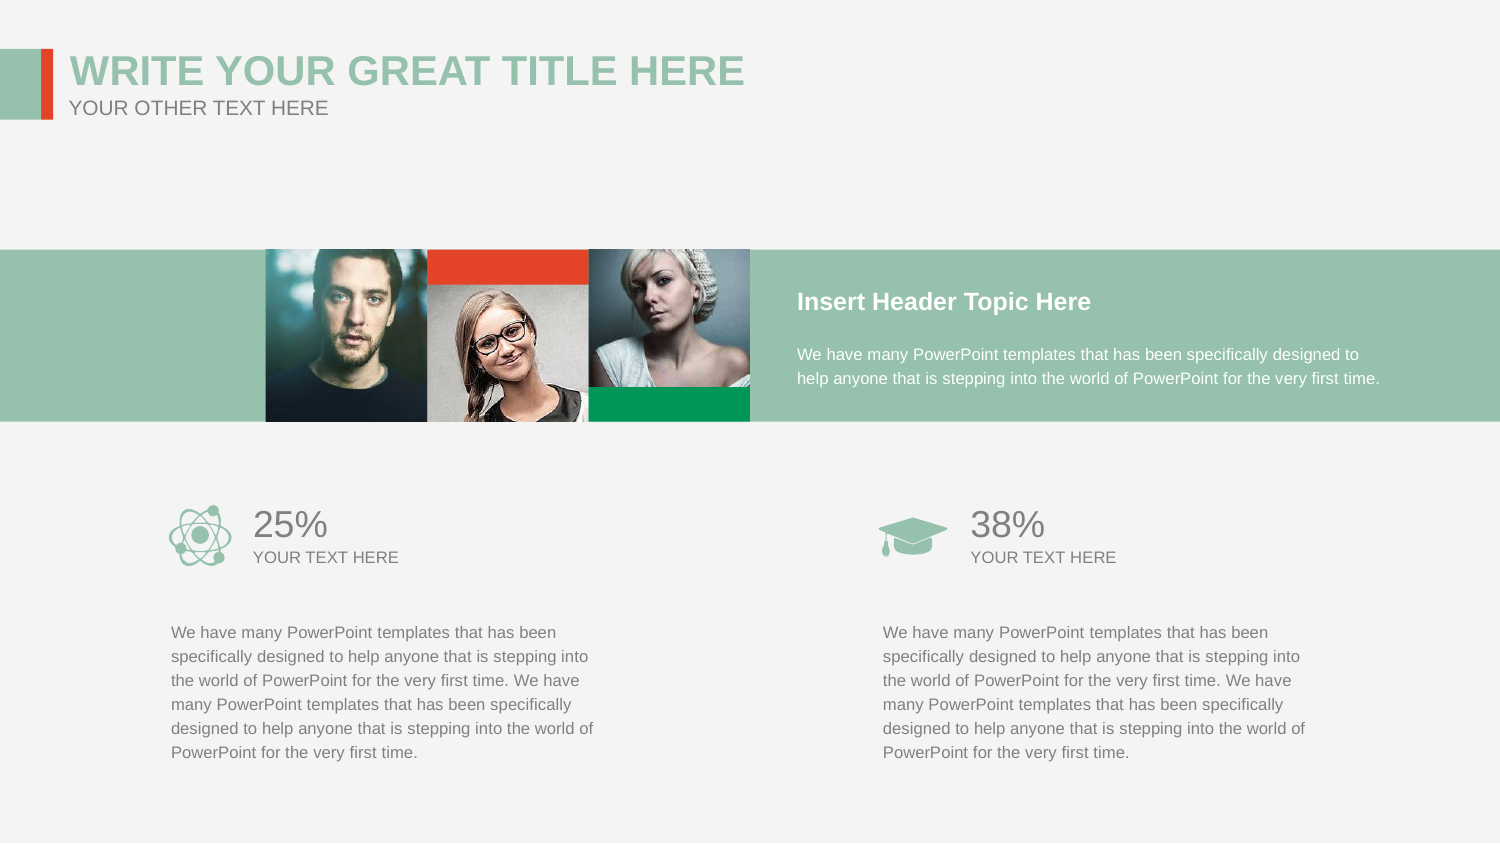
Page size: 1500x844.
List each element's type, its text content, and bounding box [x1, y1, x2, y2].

text_box [588, 249, 750, 387]
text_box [0, 48, 54, 120]
text_box [265, 249, 427, 422]
text_box We have many PowerPoint templates that has been specifically designed to help anyone that is stepping into the world of PowerPoint for the very first time. We have many PowerPoint templates that has been specifically designed to help anyone that is stepping into the world of PowerPoint for the very first time. [171, 617, 608, 762]
text_box [168, 505, 232, 567]
text_box WRITE YOUR GREAT TITLE HERE [55, 36, 761, 102]
text_box We have many PowerPoint templates that has been specifically designed to help anyone that is stepping into the world of PowerPoint for the very first time. We have many PowerPoint templates that has been specifically designed to help anyone that is stepping into the world of PowerPoint for the very first time. [882, 617, 1320, 762]
text_box [878, 517, 948, 558]
text_box [588, 387, 750, 422]
text_box [0, 249, 265, 422]
text_box 25% [238, 492, 343, 539]
text_box YOUR TEXT HERE [238, 539, 415, 574]
text_box Insert Header Topic Here We have many PowerPoint templates that has been specifically designed to help anyone that is stepping into the world of PowerPoint for the very first time. [797, 279, 1393, 388]
text_box YOUR OTHER TEXT HERE [54, 86, 344, 127]
text_box [427, 249, 588, 285]
text_box 38% [955, 492, 1061, 539]
text_box [427, 285, 588, 422]
text_box [750, 249, 1500, 422]
text_box YOUR TEXT HERE [955, 539, 1132, 574]
